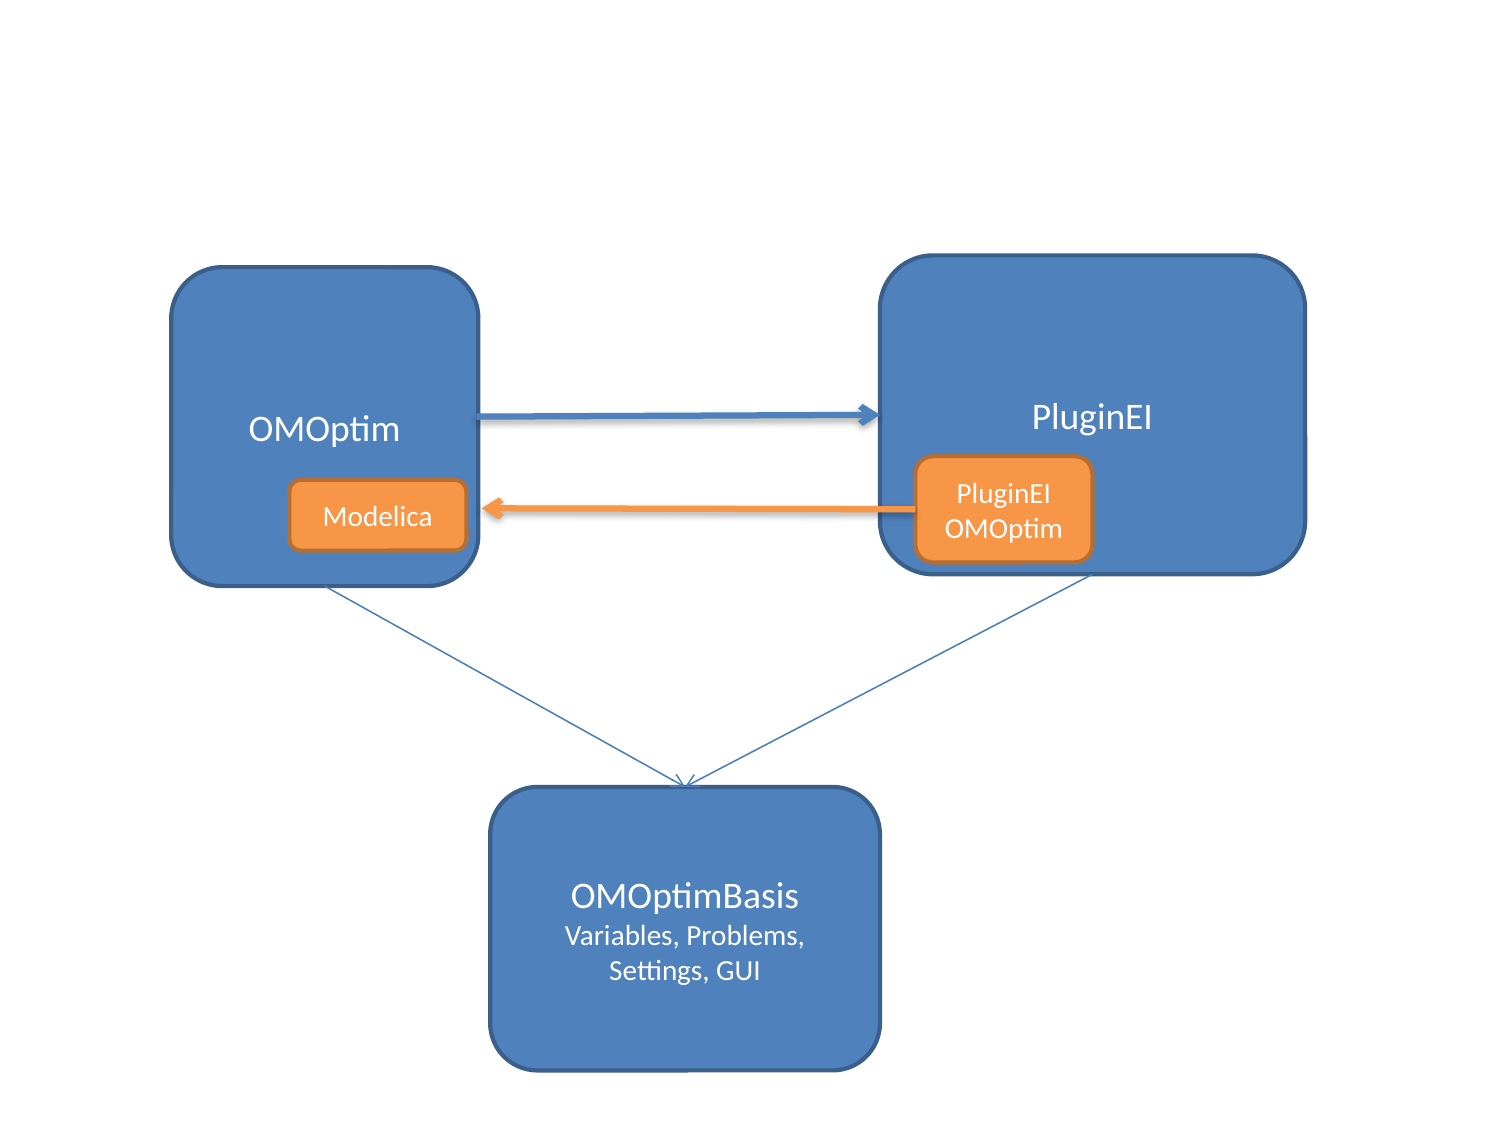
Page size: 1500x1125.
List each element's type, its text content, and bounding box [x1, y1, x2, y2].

text_box OMOptimBasis Variables, Problems, Settings, GUI [488, 794, 883, 1073]
text_box OMOptim [169, 265, 481, 589]
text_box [684, 573, 1093, 788]
text_box PluginEI OMOptim [913, 454, 1095, 565]
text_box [324, 585, 679, 788]
text_box Modelica [287, 477, 469, 553]
text_box PluginEI [877, 253, 1308, 577]
